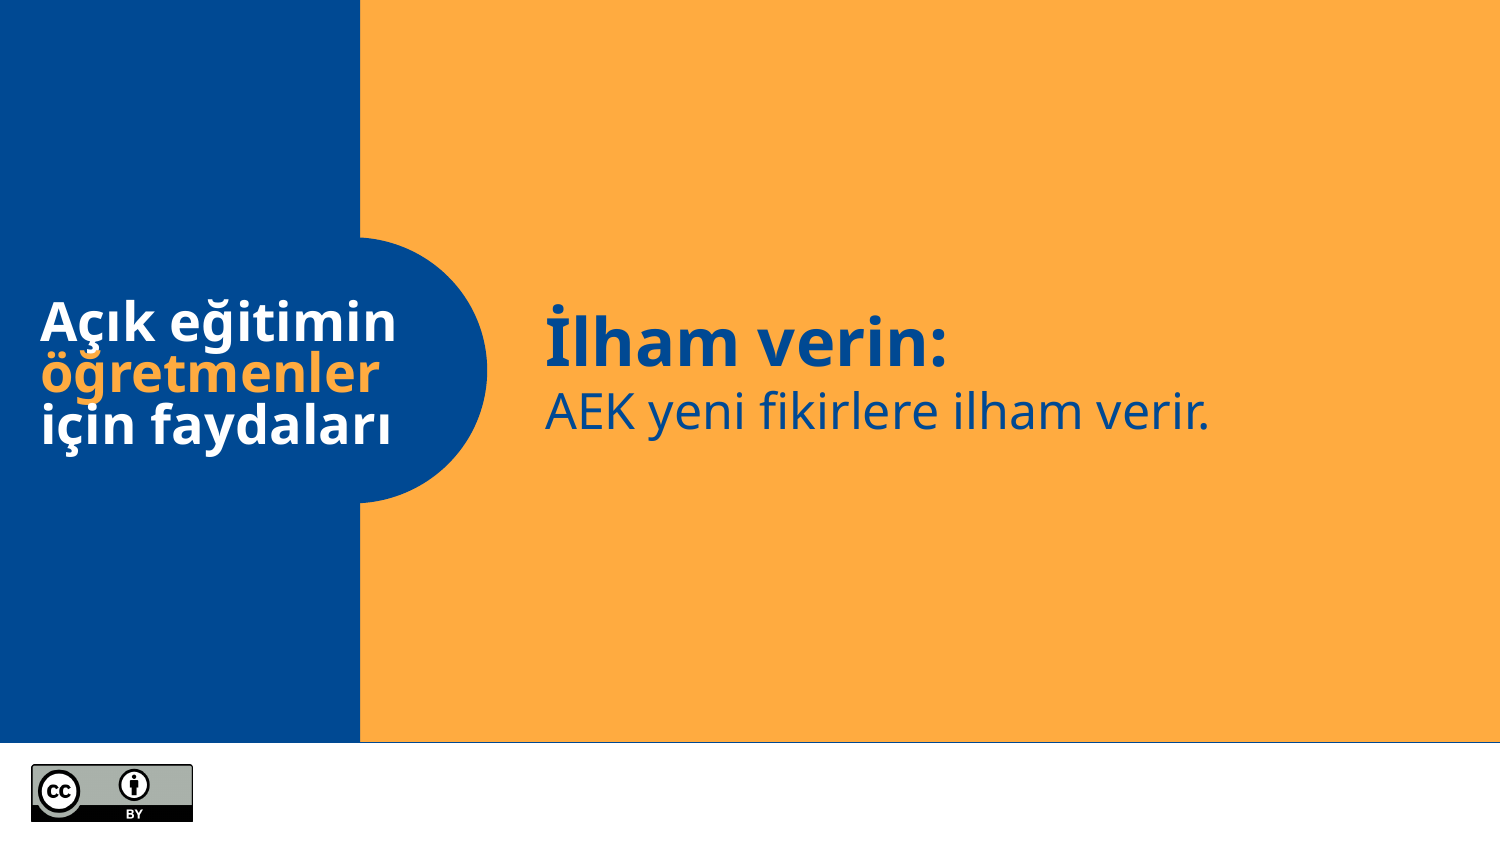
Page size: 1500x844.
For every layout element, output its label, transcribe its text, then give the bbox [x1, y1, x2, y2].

text_box İlham verin: AEK yeni fikirlere ilham verir. [530, 284, 1426, 455]
text_box [0, 0, 361, 742]
text_box [250, 237, 488, 504]
text_box Açık eğitimin öğretmenler için faydaları [25, 284, 440, 471]
picture [31, 764, 193, 822]
text_box [0, 750, 1500, 844]
